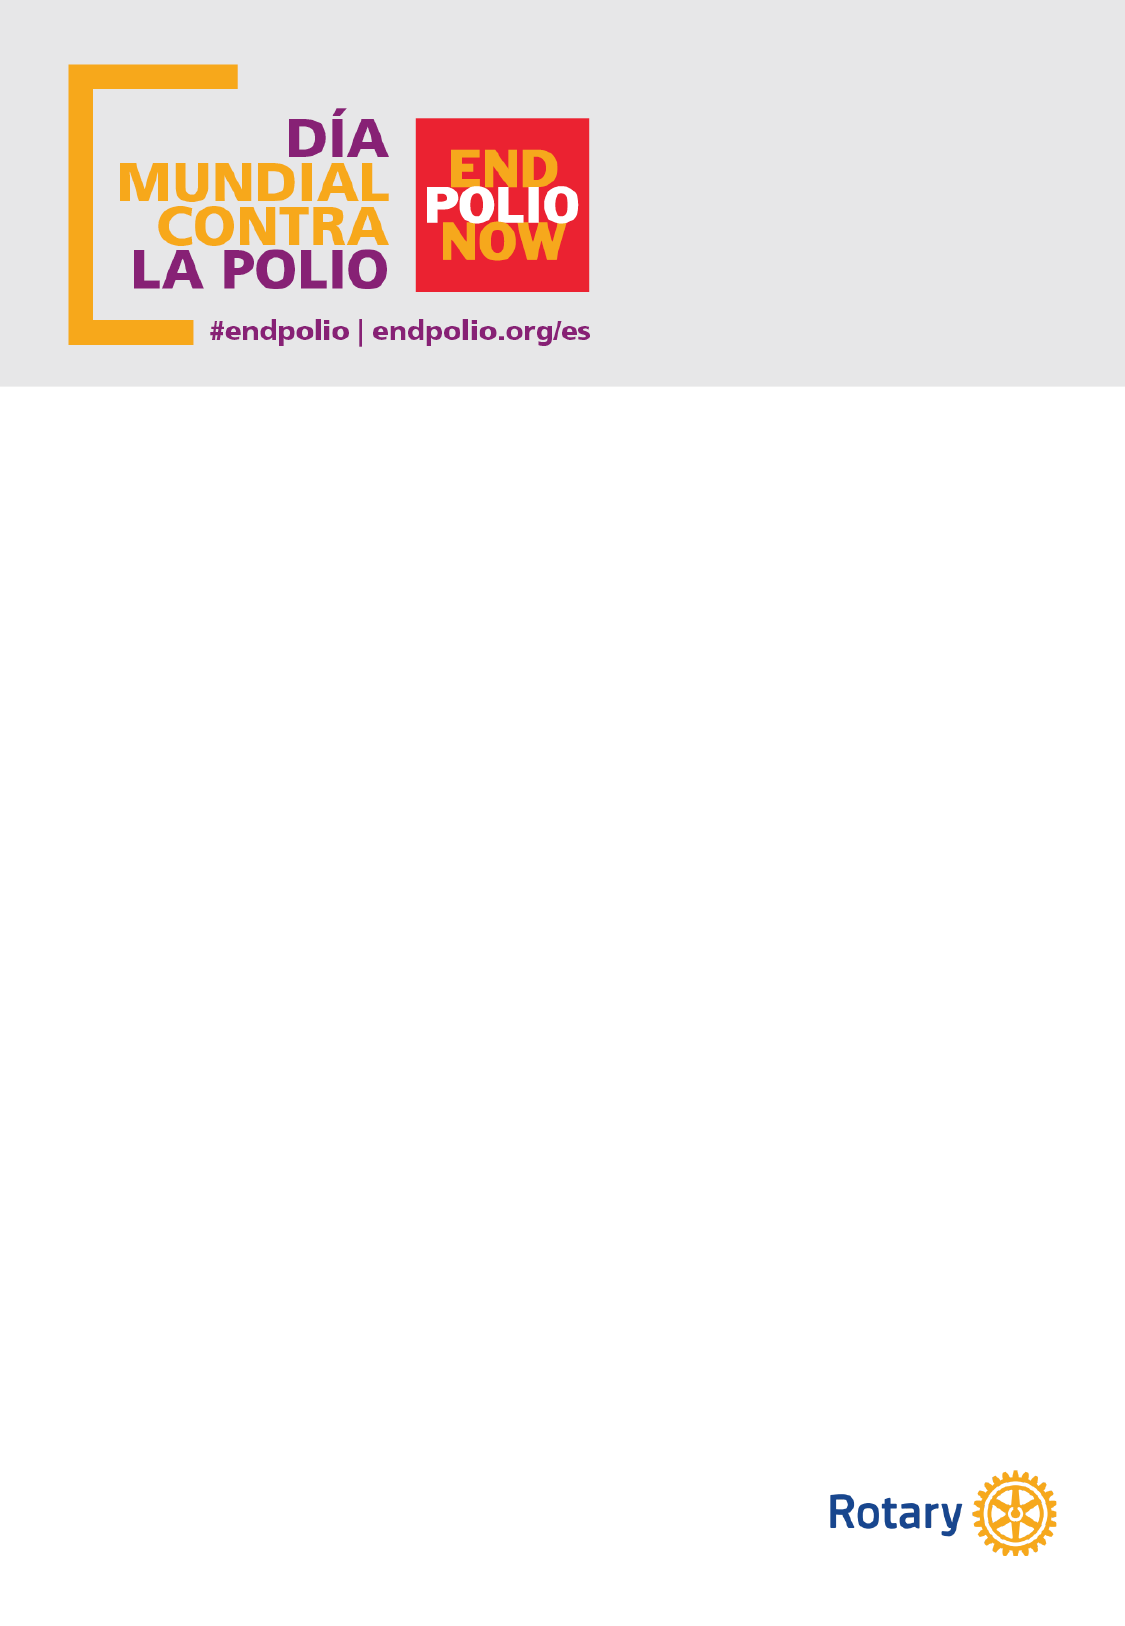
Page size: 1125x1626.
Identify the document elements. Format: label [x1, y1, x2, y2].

picture [0, 0, 1125, 394]
picture [830, 1469, 1057, 1556]
